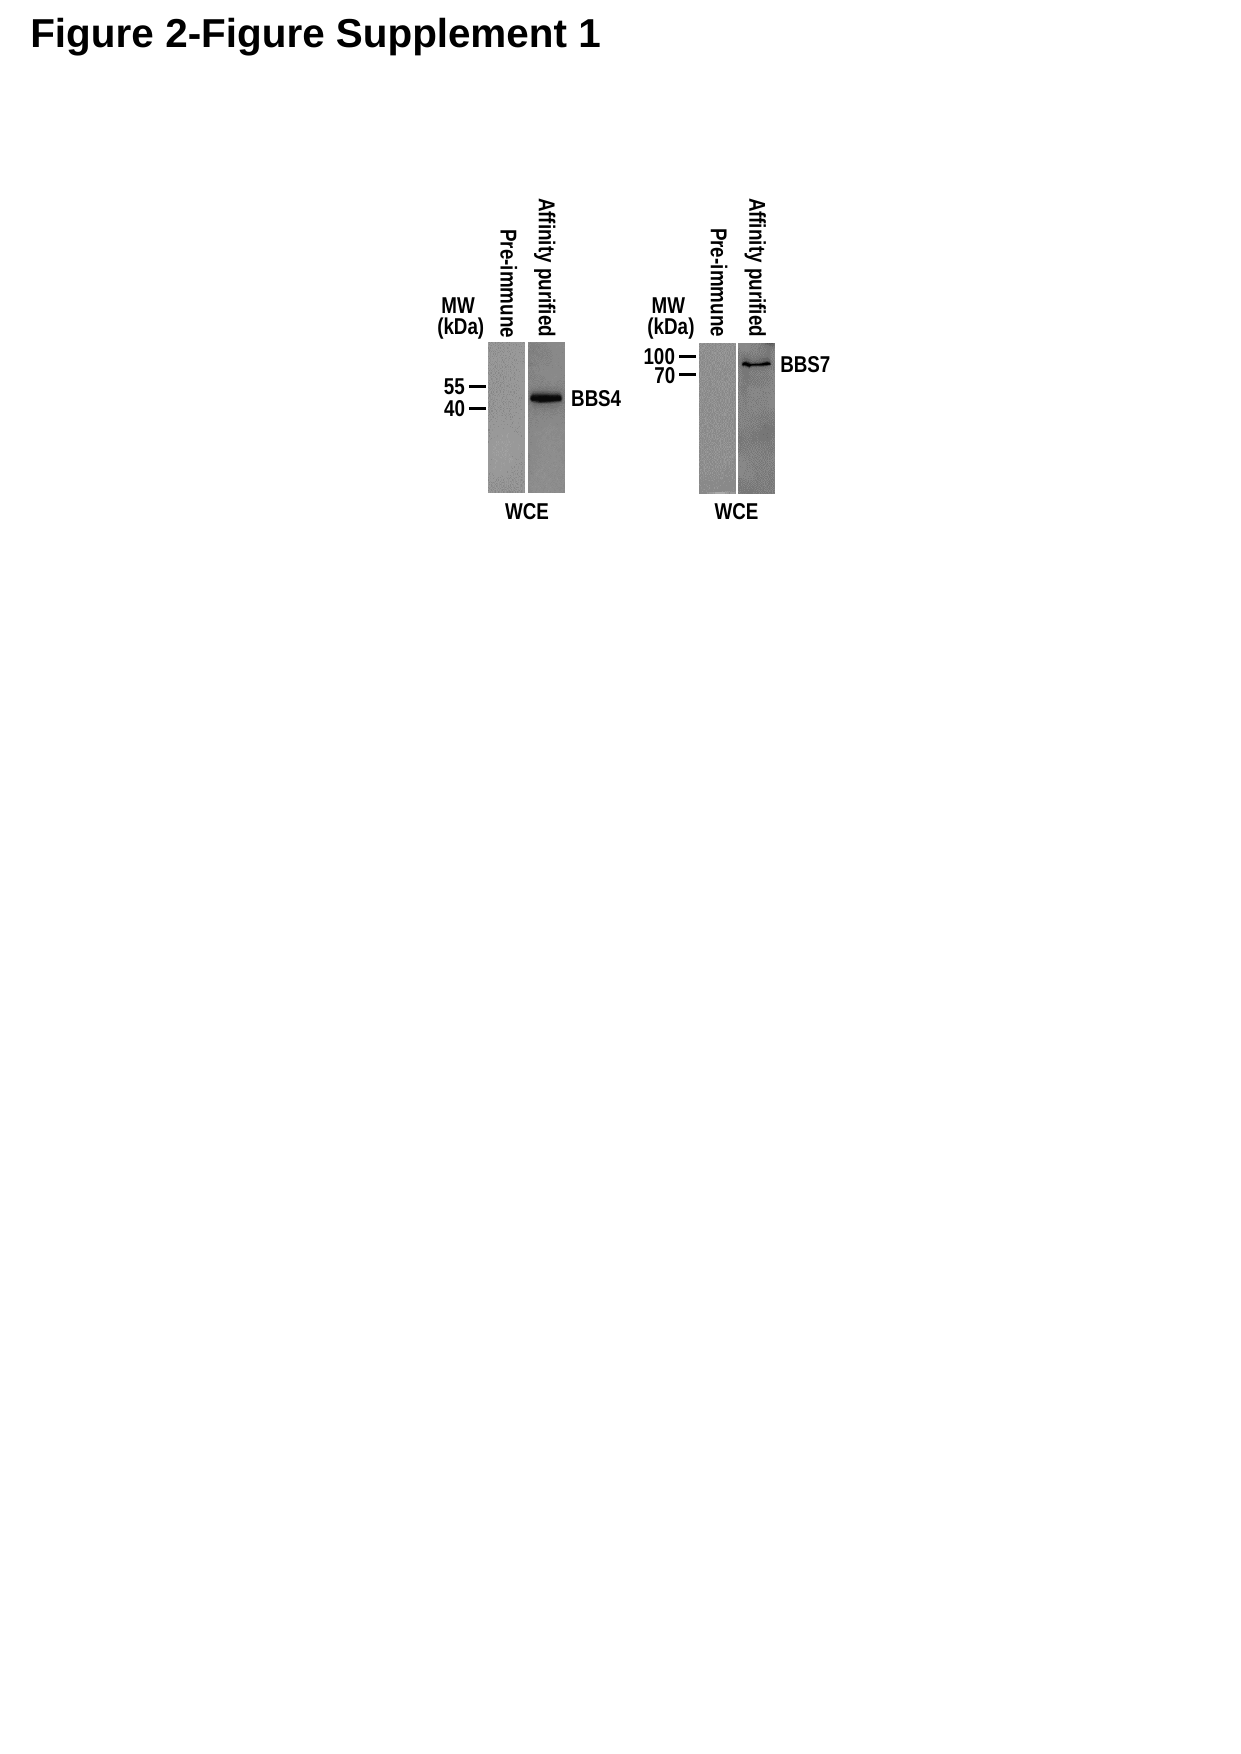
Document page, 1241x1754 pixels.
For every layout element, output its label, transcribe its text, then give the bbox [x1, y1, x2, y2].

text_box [431, 198, 831, 525]
text_box Figure 2-Figure Supplement 1 [15, 0, 617, 64]
